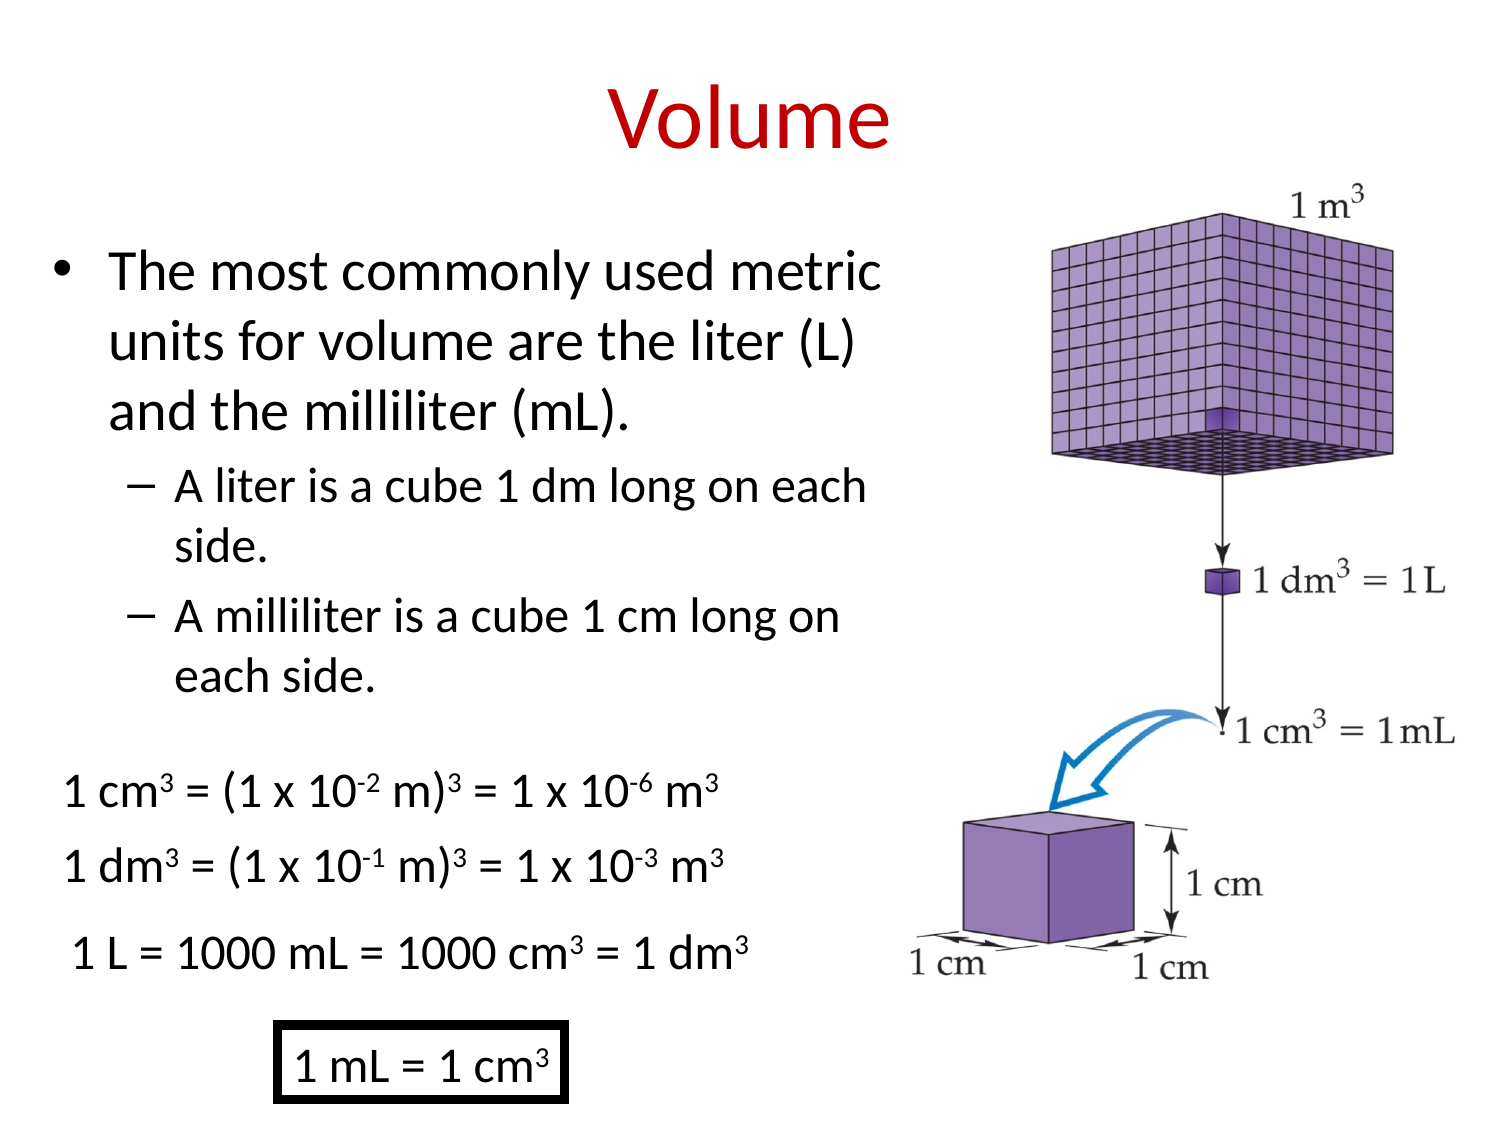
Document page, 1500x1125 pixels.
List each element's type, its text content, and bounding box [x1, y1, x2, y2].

text_box The most commonly used metric units for volume are the liter (L) and the milliliter (mL). A liter is a cube 1 dm long on each side. A milliliter is a cube 1 cm long on each side. [37, 224, 897, 900]
text_box 1 dm3 = (1 x 10-1 m)3 = 1 x 10-3 m3 [46, 824, 740, 900]
text_box Volume [112, 50, 1388, 195]
picture [902, 174, 1463, 988]
text_box 1 mL = 1 cm3 [277, 1024, 565, 1100]
text_box 1 cm3 = (1 x 10-2 m)3 = 1 x 10-6 m3 [46, 749, 734, 824]
text_box 1 L = 1000 mL = 1000 cm3 = 1 dm3 [55, 912, 765, 988]
